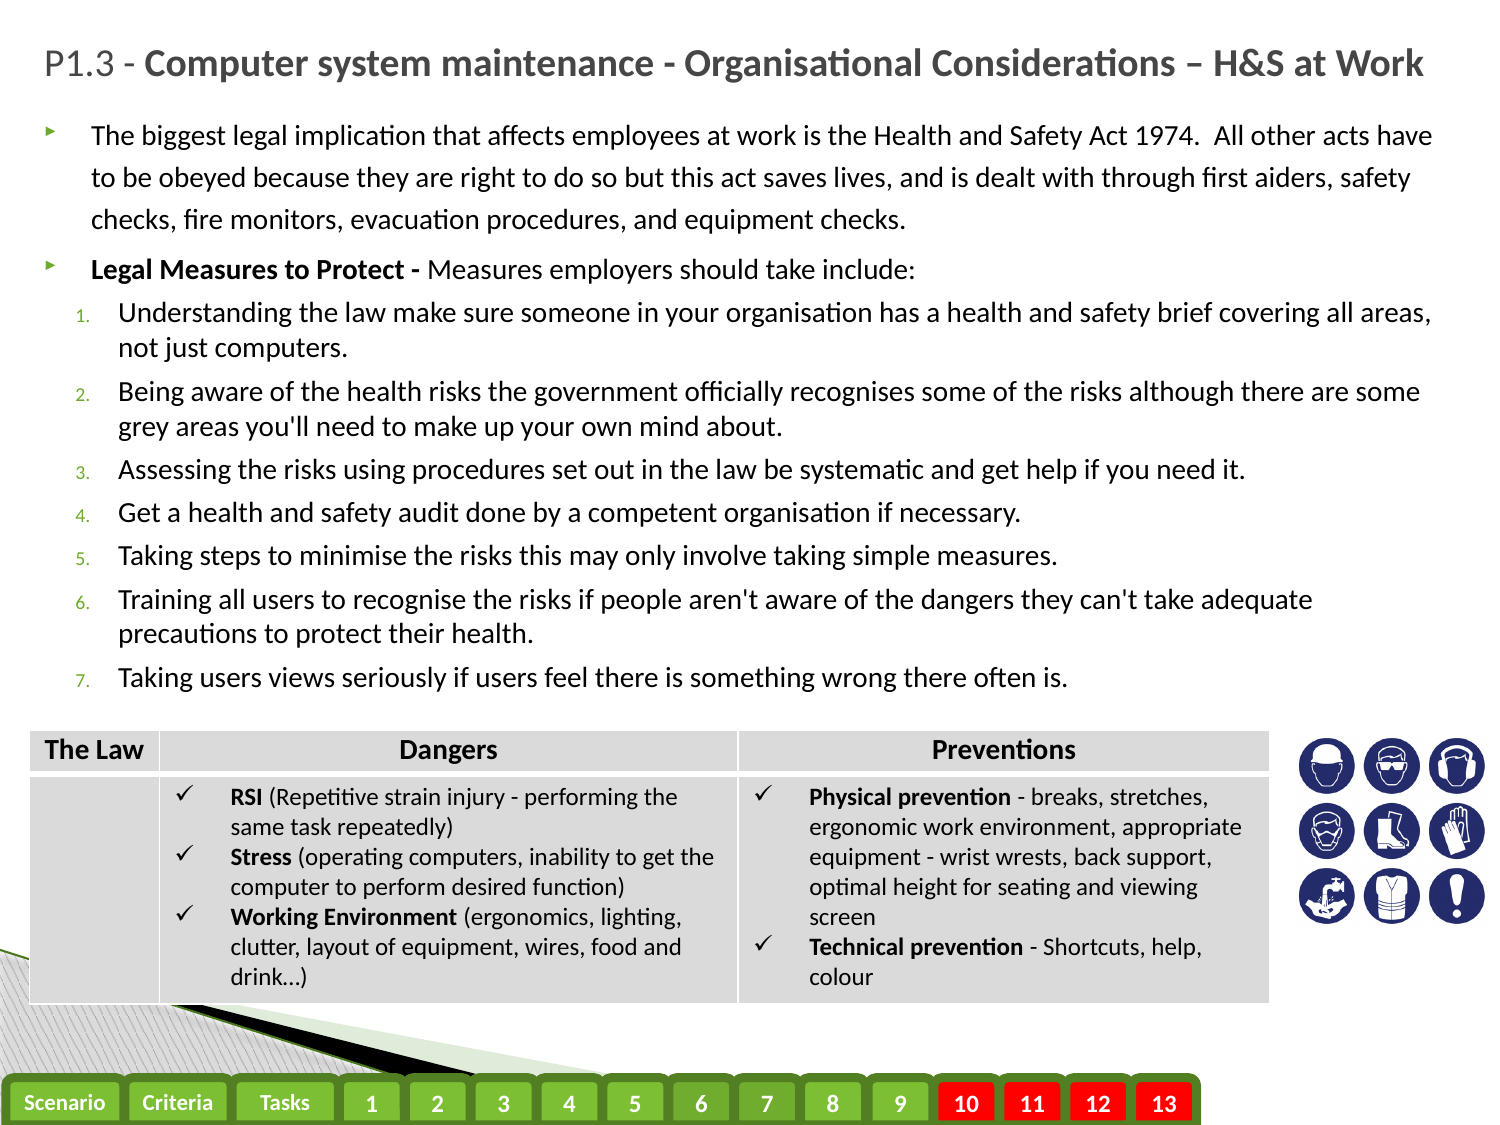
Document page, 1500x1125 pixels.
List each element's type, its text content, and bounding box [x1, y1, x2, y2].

text_box P1.3 - Computer system maintenance - Organisational Considerations – H&S at Work [29, 30, 1463, 90]
list The biggest legal implication that affects employees at work is the Health and Safety Act 1974. All other acts have to be obeyed because they are right to do so but this act saves lives, and is dealt with through first aiders, safety checks, fire monitors, evacuation procedures, and equipment checks. Legal Measures to Protect - Measures employers should take include: Understanding the law make sure someone in your organisation has a health and safety brief covering all areas, not just computers. Being aware of the health risks the government officially recognises some of the risks although there are some grey areas you'll need to make up your own mind about. Assessing the risks using procedures set out in the law be systematic and get help if you need it. Get a health and safety audit done by a competent organisation if necessary. Taking steps to minimise the risks this may only involve taking simple measures. Training all users to recognise the risks if people aren't aware of the dangers they can't take adequate precautions to protect their health. Taking users views seriously if users feel there is something wrong there often is. [29, 101, 1459, 1125]
table_header Preventions [739, 731, 1269, 771]
table_cell Physical prevention - breaks, stretches, ergonomic work environment, appropriate equipment - wrist wrests, back support, optimal height for seating and viewing screen Technical prevention - Shortcuts, help, colour [739, 777, 1269, 1003]
table_header Dangers [160, 731, 737, 771]
table_cell RSI (Repetitive strain injury - performing the same task repeatedly) Stress (operating computers, inability to get the computer to perform desired function) Working Environment (ergonomics, lighting, clutter, layout of equipment, wires, food and drink…) [160, 777, 737, 1003]
picture [1293, 732, 1490, 929]
table_header The Law [30, 731, 159, 771]
table_cell [30, 777, 159, 1003]
